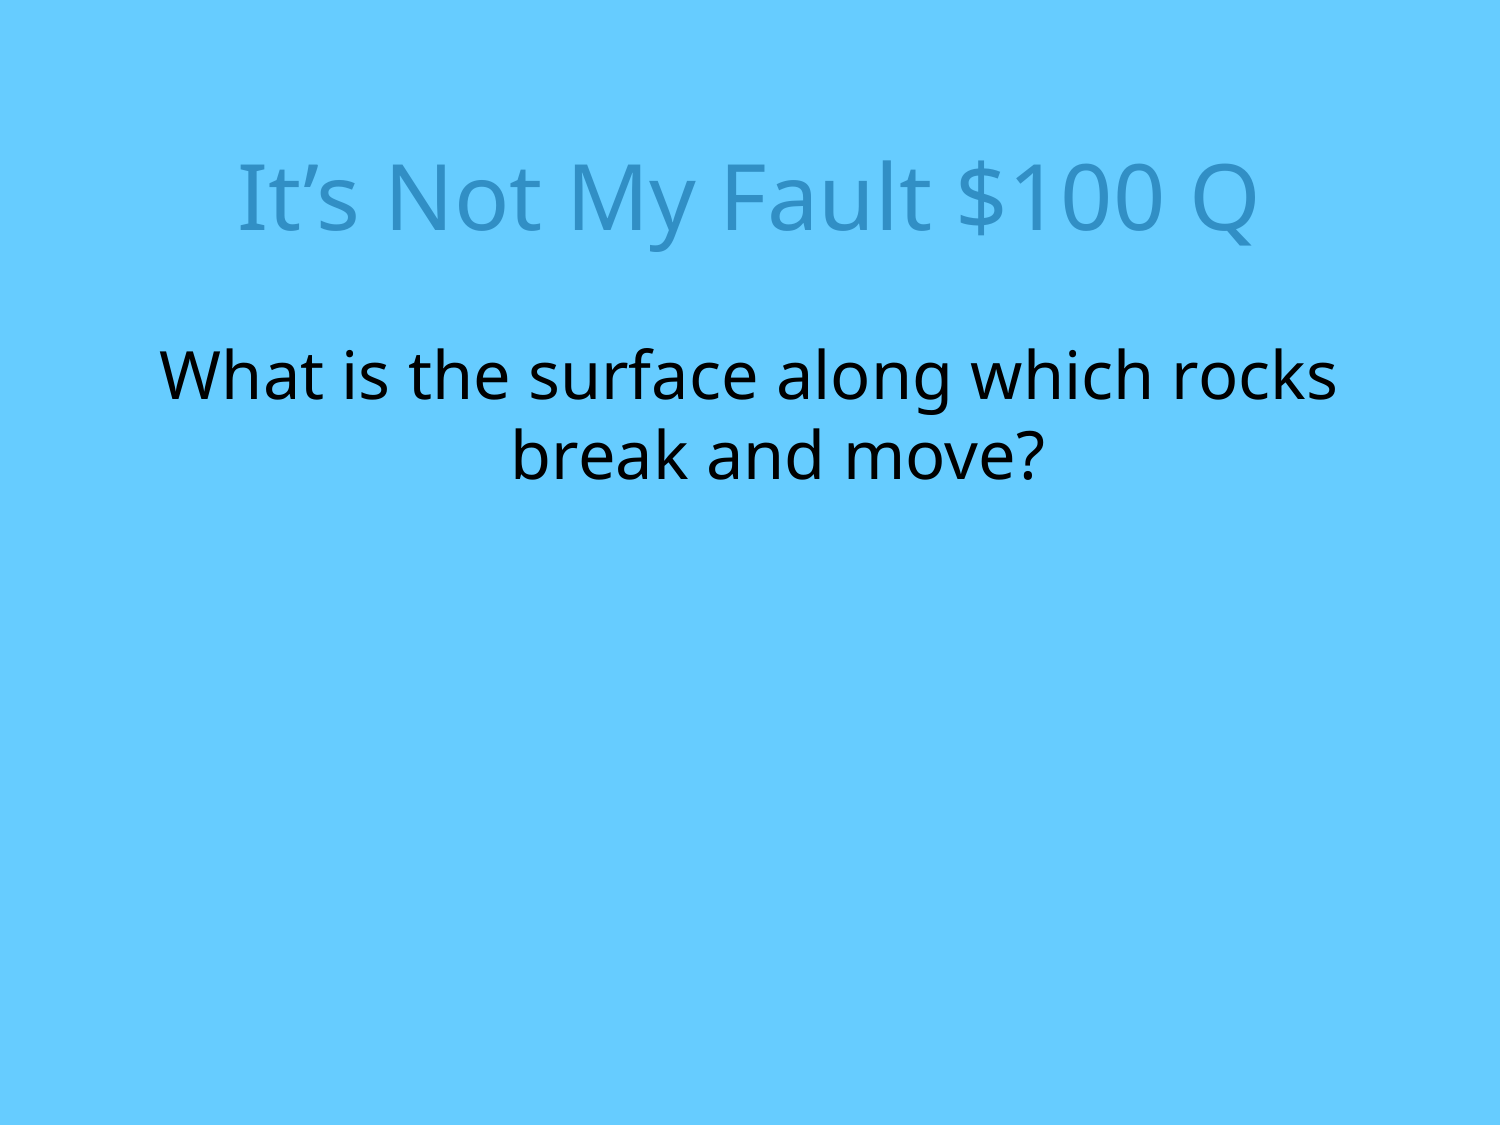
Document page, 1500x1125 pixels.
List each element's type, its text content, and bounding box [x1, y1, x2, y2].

list What is the surface along which rocks break and move? [112, 324, 1388, 1001]
title It’s Not My Fault $100 Q [112, 99, 1388, 288]
